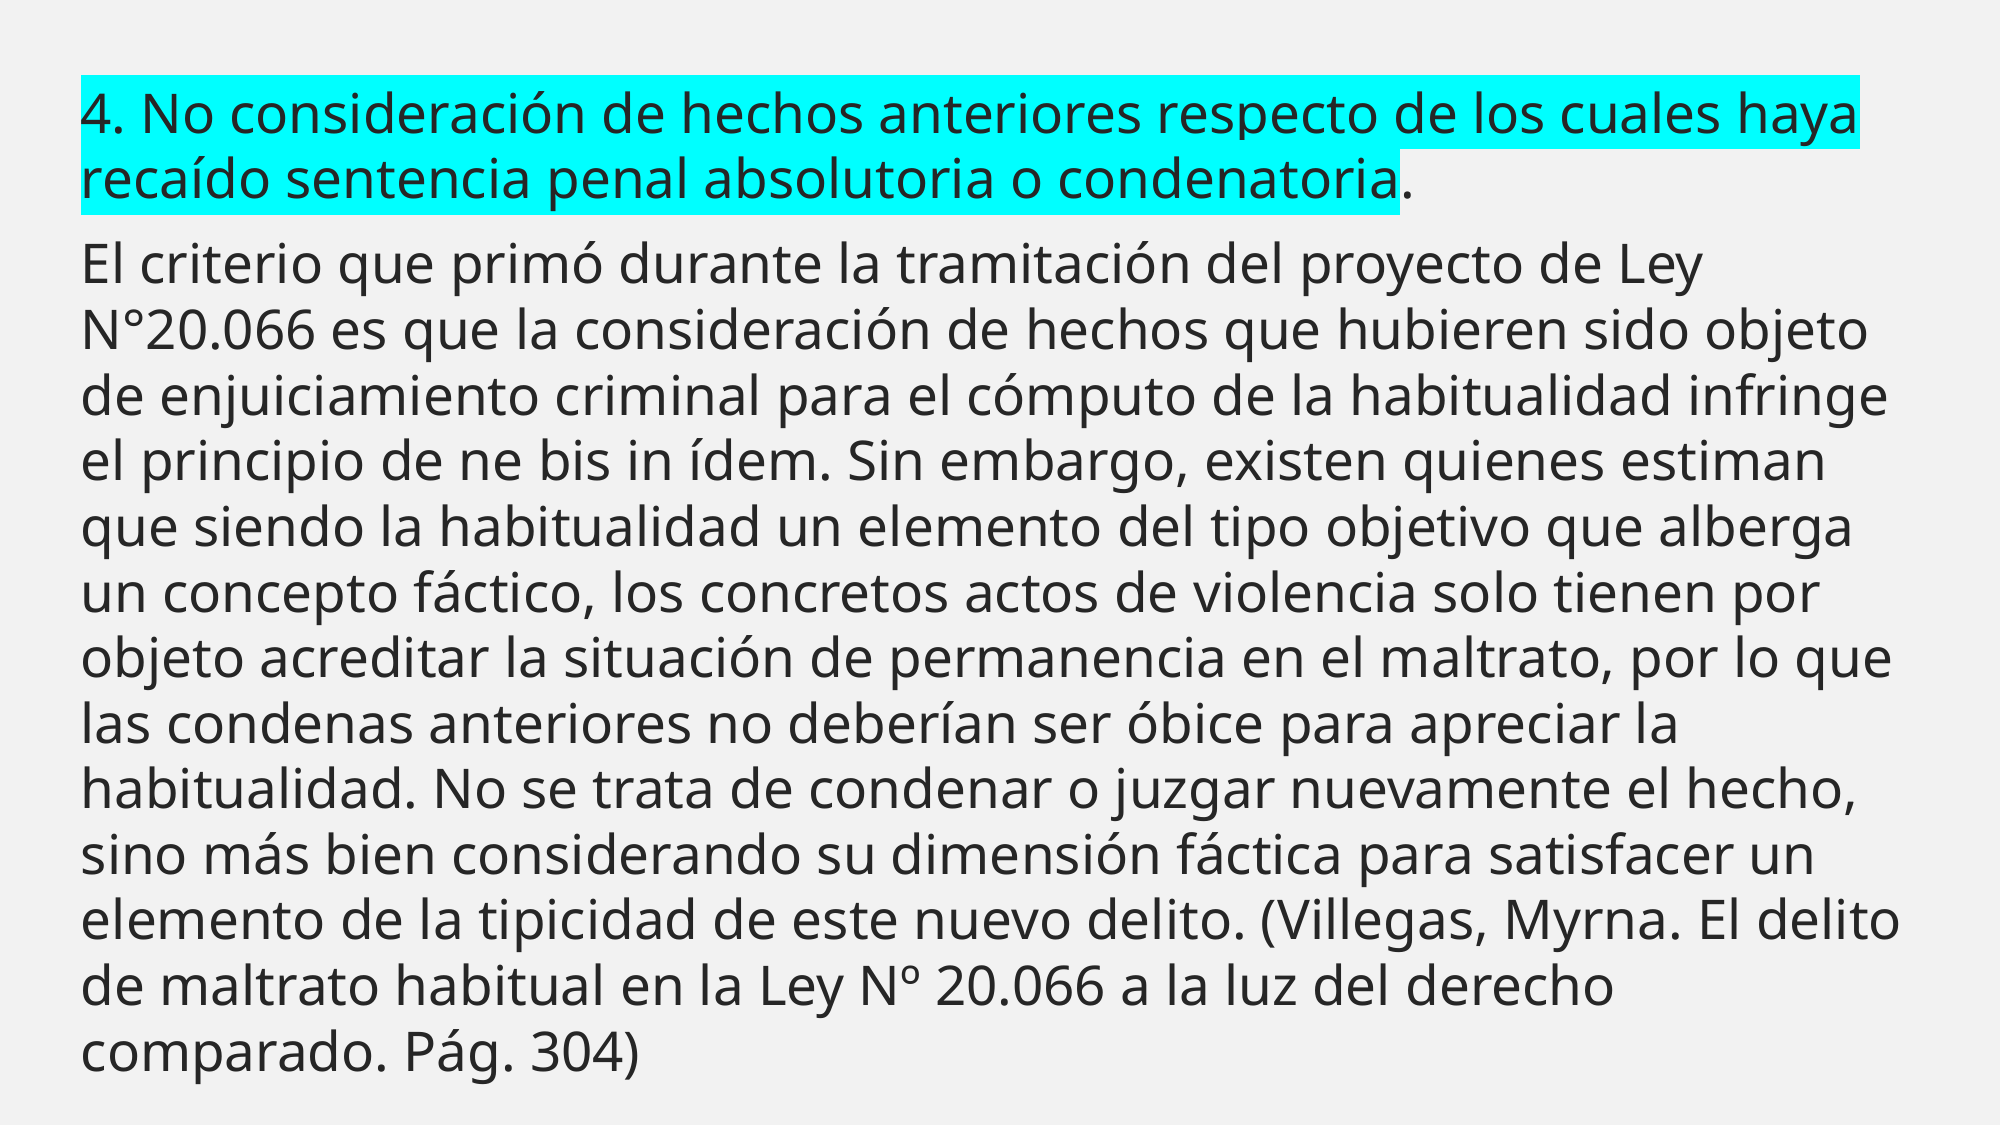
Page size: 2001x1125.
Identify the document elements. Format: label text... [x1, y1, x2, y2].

list 4. No consideración de hechos anteriores respecto de los cuales haya recaído sentencia penal absolutoria o condenatoria. El criterio que primó durante la tramitación del proyecto de Ley N°20.066 es que la consideración de hechos que hubieren sido objeto de enjuiciamiento criminal para el cómputo de la habitualidad infringe el principio de ne bis in ídem. Sin embargo, existen quienes estiman que siendo la habitualidad un elemento del tipo objetivo que alberga un concepto fáctico, los concretos actos de violencia solo tienen por objeto acreditar la situación de permanencia en el maltrato, por lo que las condenas anteriores no deberían ser óbice para apreciar la habitualidad. No se trata de condenar o juzgar nuevamente el hecho, sino más bien considerando su dimensión fáctica para satisfacer un elemento de la tipicidad de este nuevo delito. (Villegas, Myrna. El delito de maltrato habitual en la Ley Nº 20.066 a la luz del derecho comparado. Pág. 304) [65, 71, 1948, 1095]
